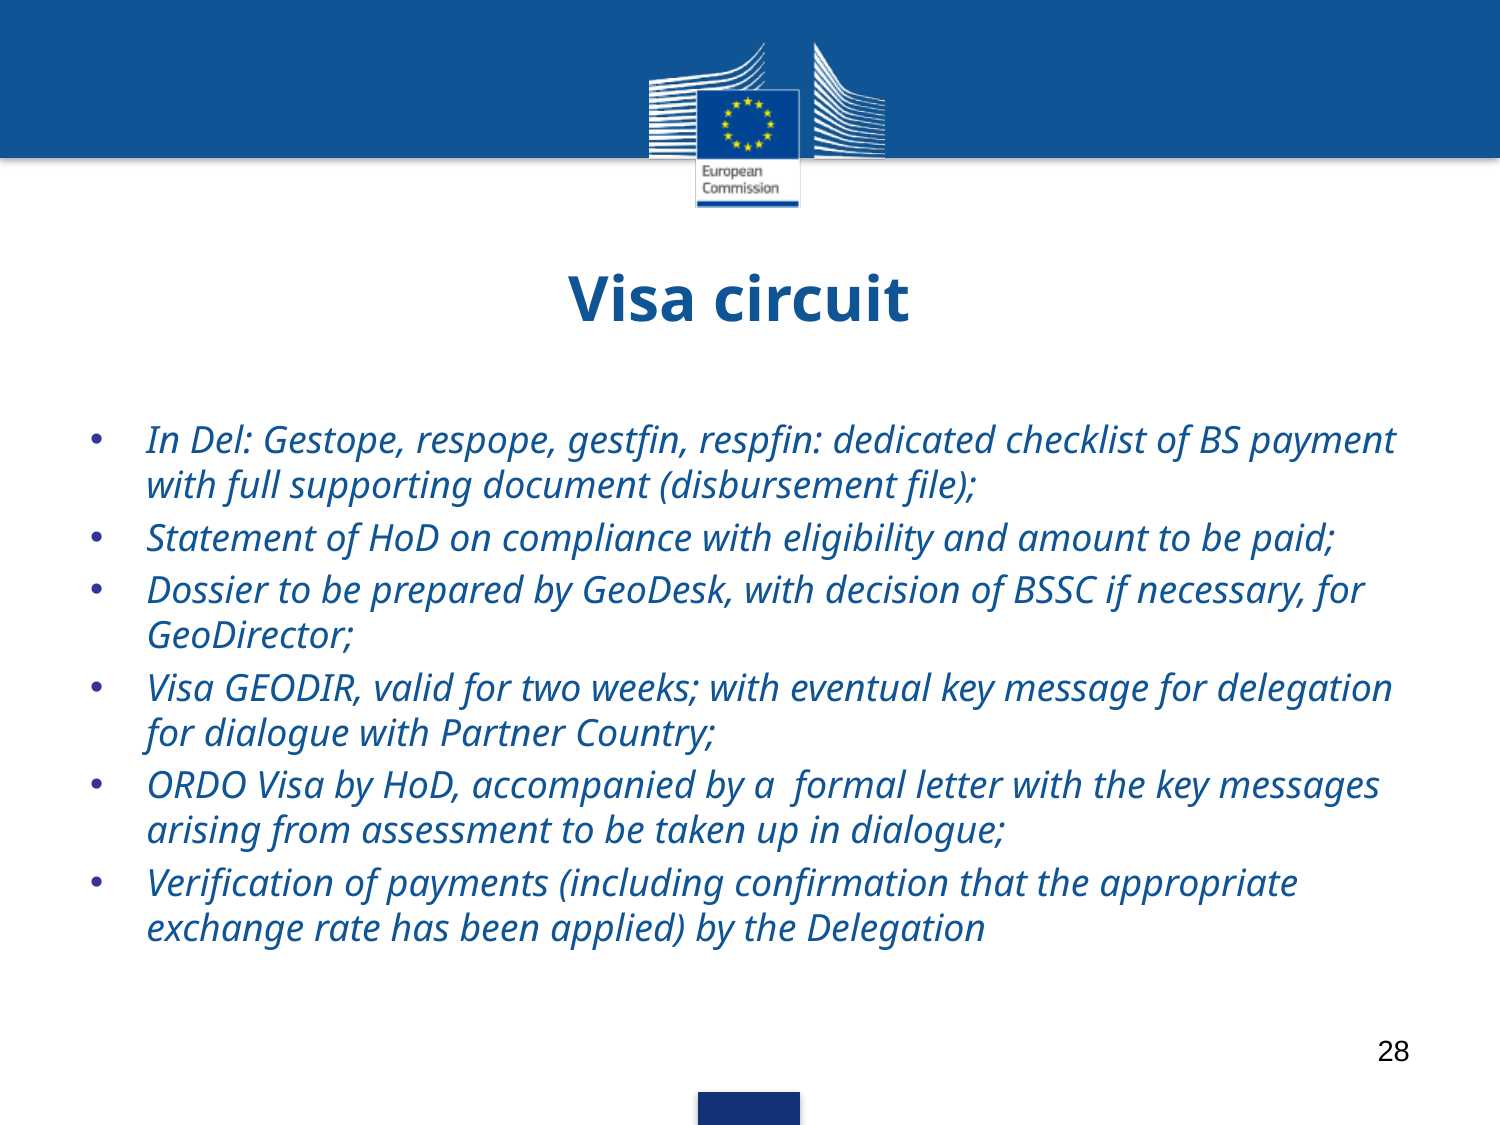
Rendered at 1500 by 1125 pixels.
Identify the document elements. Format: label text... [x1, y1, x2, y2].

picture [649, 42, 885, 208]
title Visa circuit [64, 219, 1415, 374]
list In Del: Gestope, respope, gestfin, respfin: dedicated checklist of BS payment with full supporting document (disbursement file); Statement of HoD on compliance with eligibility and amount to be paid; Dossier to be prepared by GeoDesk, with decision of BSSC if necessary, for GeoDirector; Visa GEODIR, valid for two weeks; with eventual key message for delegation for dialogue with Partner Country; ORDO Visa by HoD, accompanied by a formal letter with the key messages arising from assessment to be taken up in dialogue; Verification of payments (including confirmation that the appropriate exchange rate has been applied) by the Delegation [75, 408, 1425, 1024]
slide_number 28 [1074, 1024, 1426, 1103]
